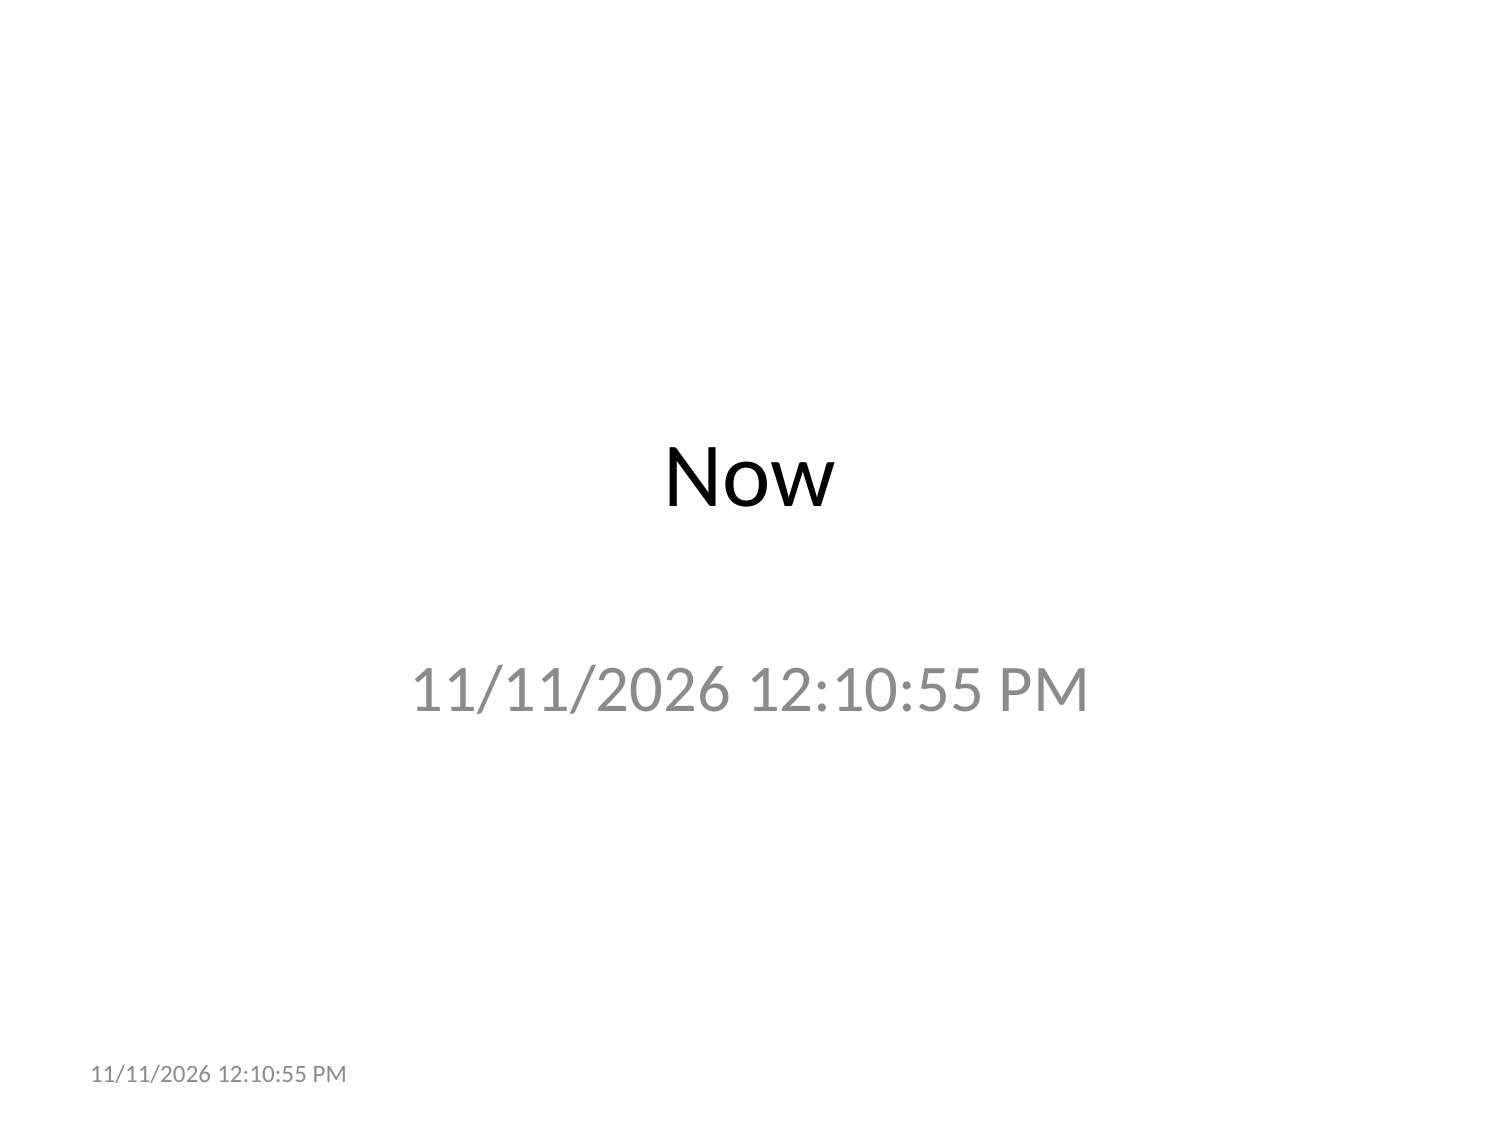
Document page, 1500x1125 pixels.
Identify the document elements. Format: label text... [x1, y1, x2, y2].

title Now [112, 349, 1388, 591]
subtitle 2011-12-19 10:20:04 AM [225, 637, 1275, 925]
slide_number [75, 1042, 425, 1103]
